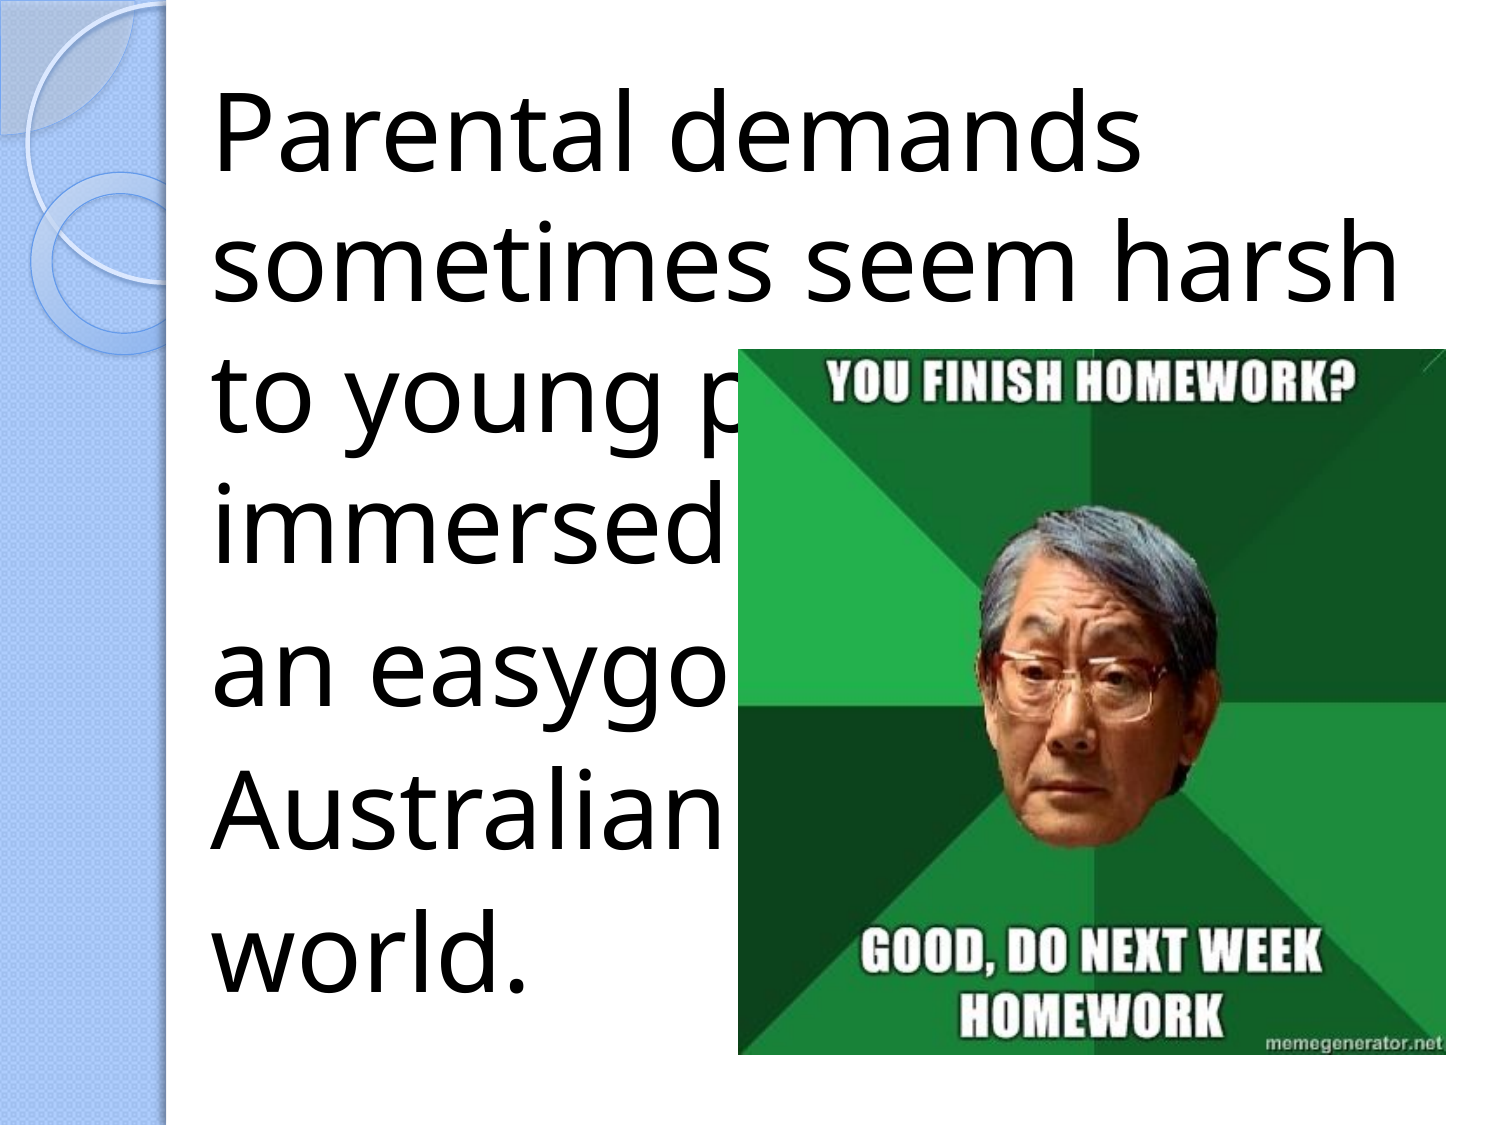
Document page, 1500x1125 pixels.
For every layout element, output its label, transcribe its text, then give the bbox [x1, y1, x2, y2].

list Parental demands sometimes seem harsh to young people immersed in an easygoing Australian world. [183, 54, 1466, 1025]
picture [737, 349, 1447, 1055]
